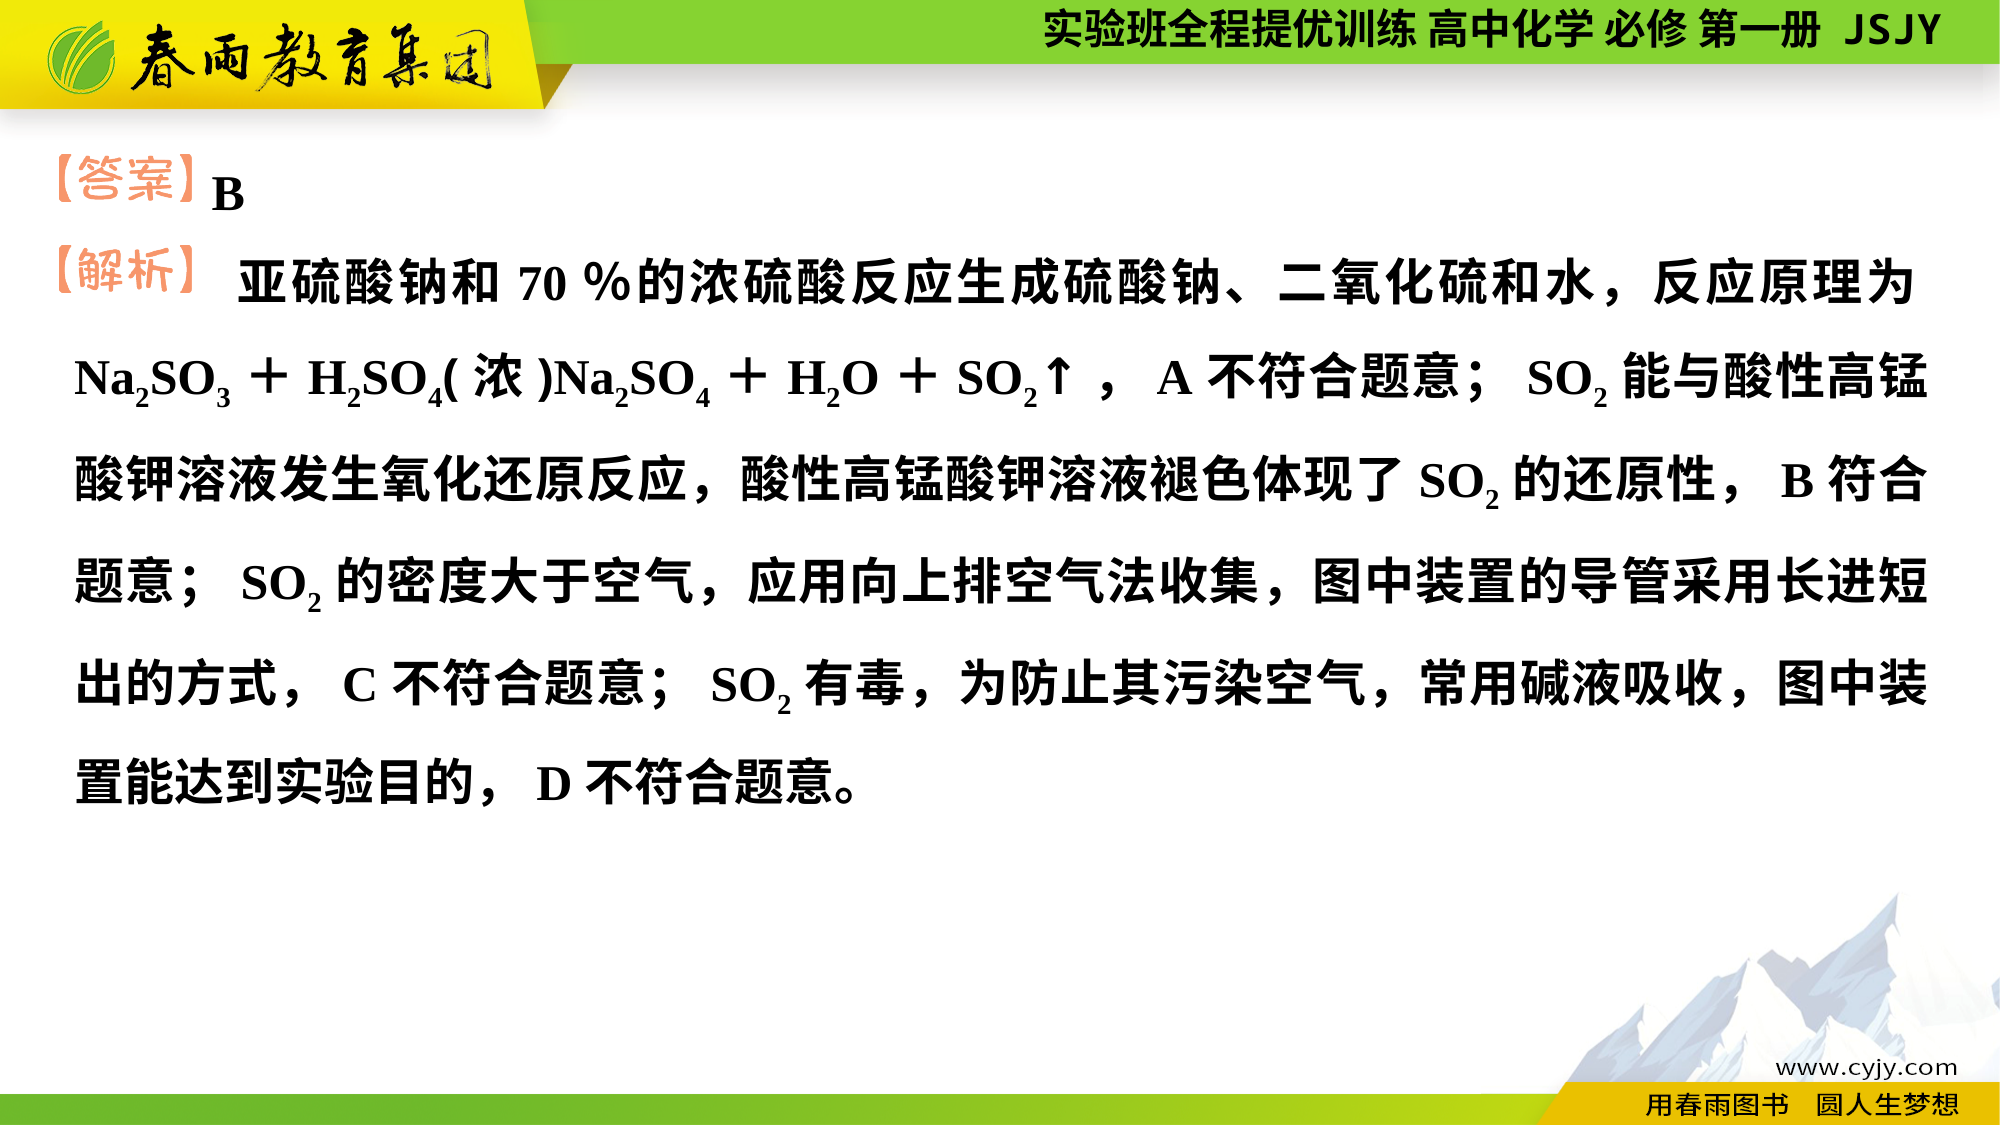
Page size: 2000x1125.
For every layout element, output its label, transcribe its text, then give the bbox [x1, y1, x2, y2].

picture [0, 0, 2000, 1125]
list B [59, 122, 1944, 218]
